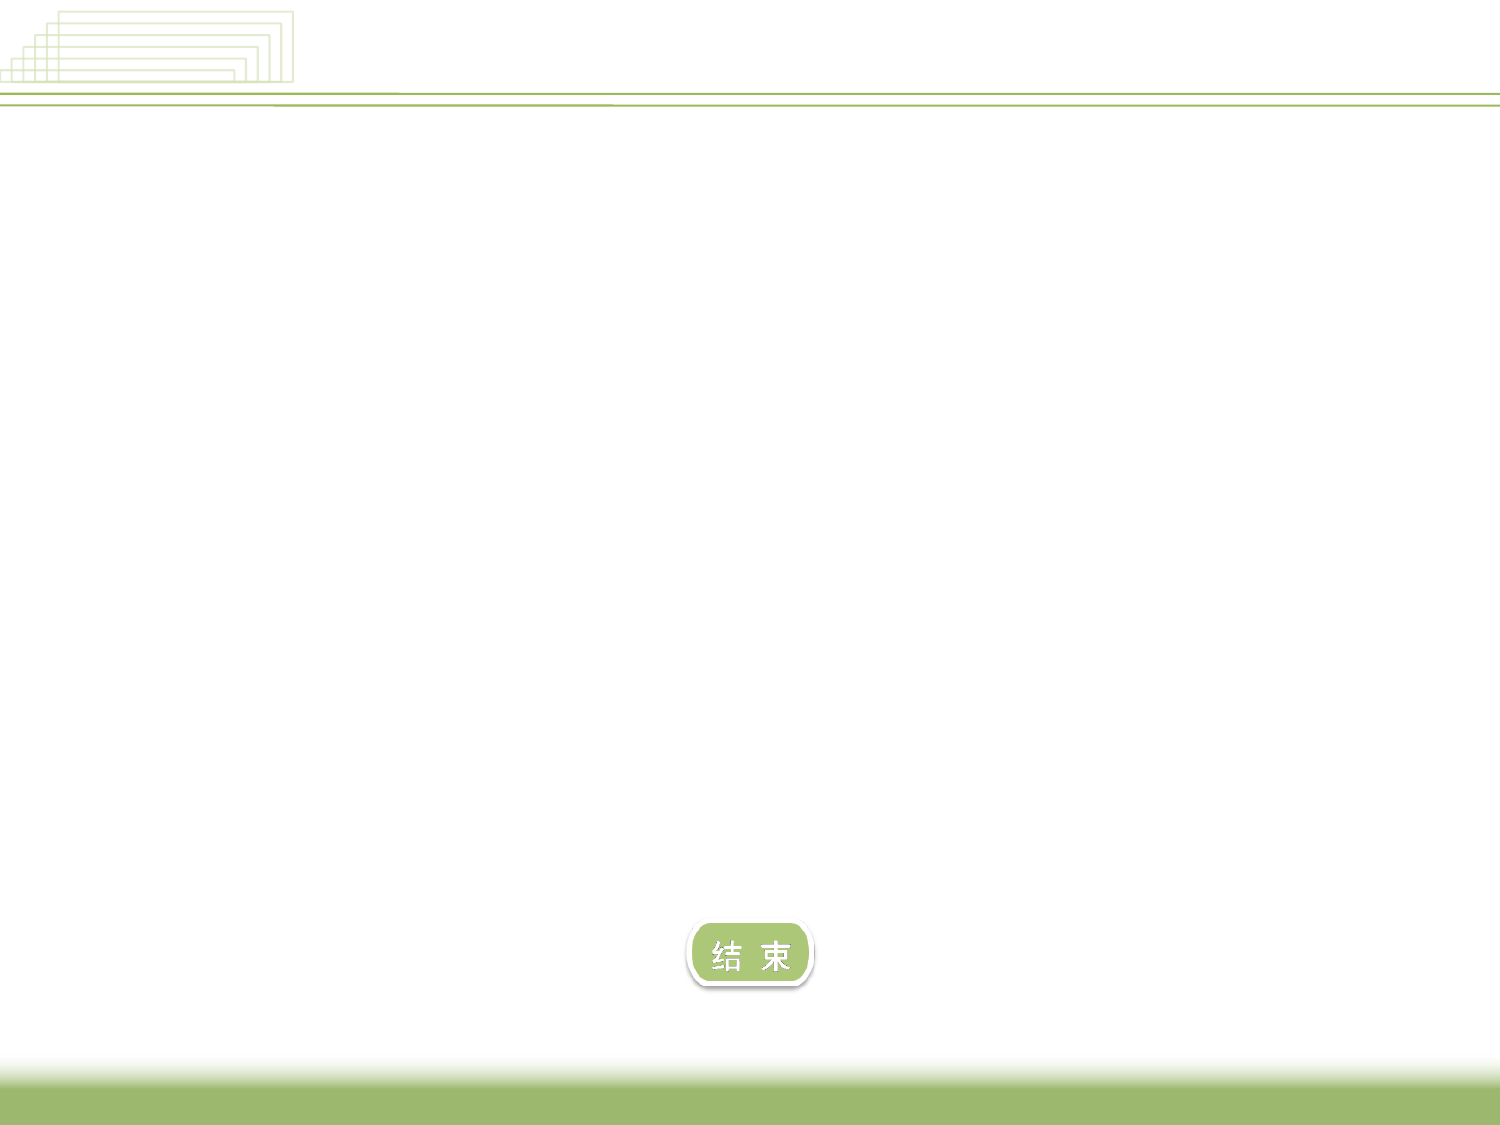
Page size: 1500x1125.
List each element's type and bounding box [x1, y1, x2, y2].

picture [679, 914, 821, 996]
